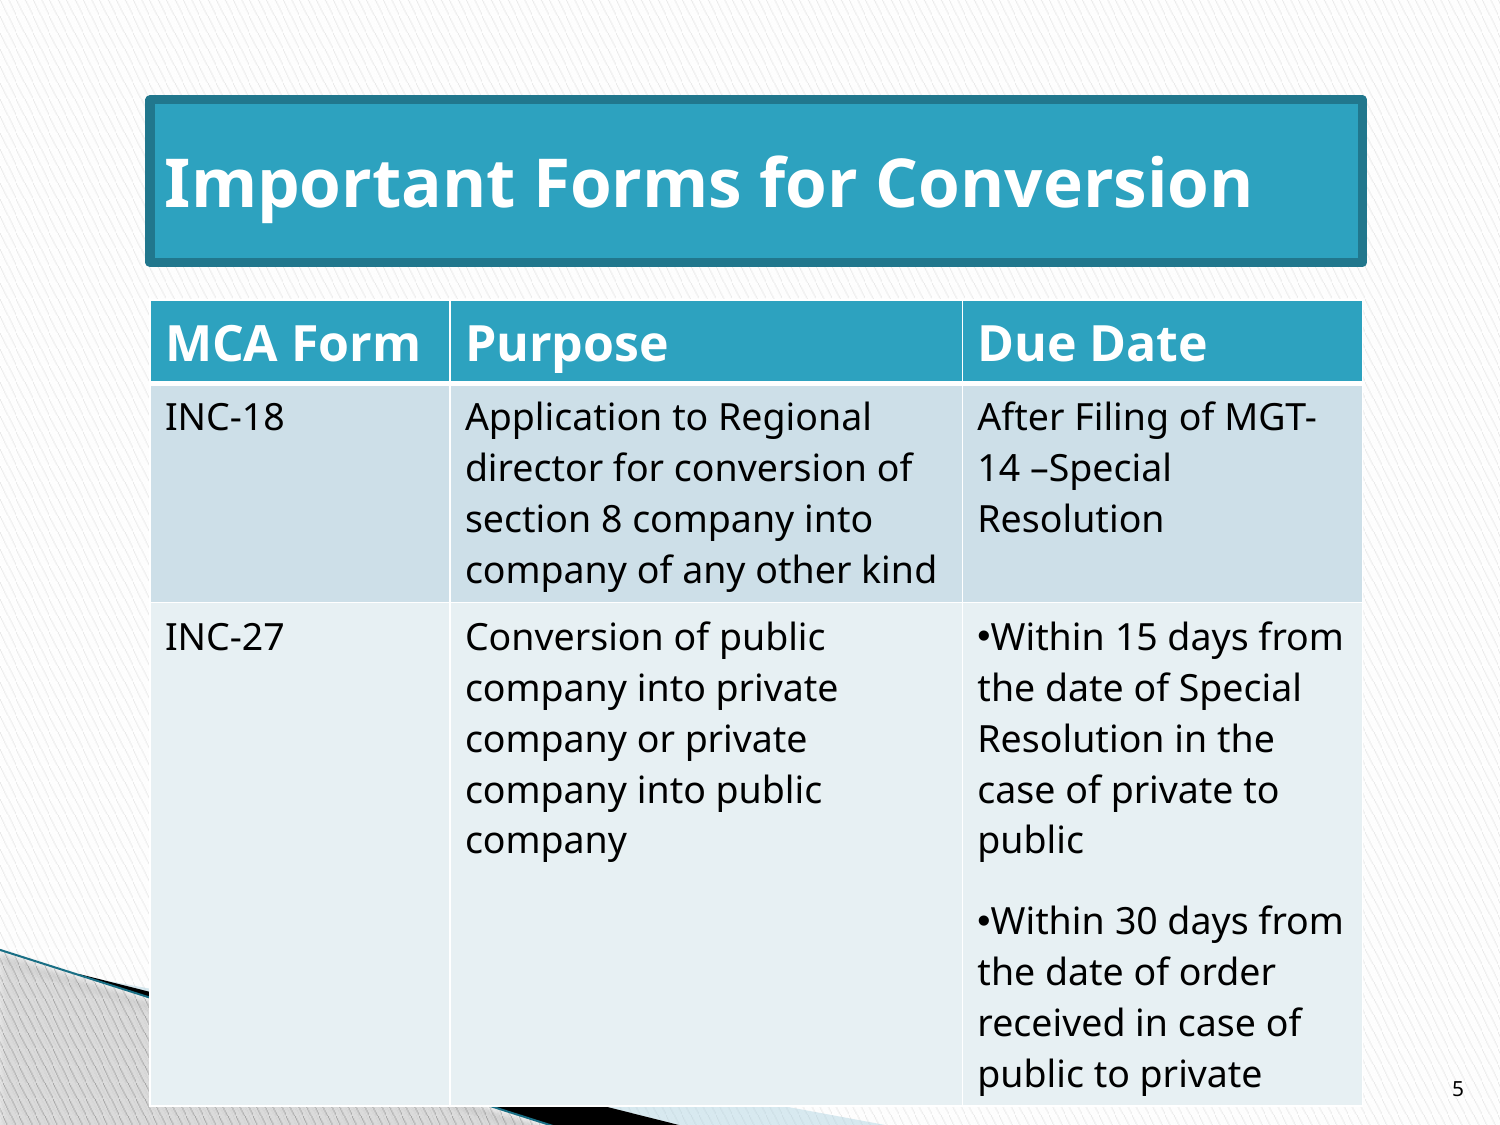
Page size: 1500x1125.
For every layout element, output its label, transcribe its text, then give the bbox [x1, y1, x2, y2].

table_cell Conversion of public company into private company or private company into public company [451, 603, 962, 1105]
title Important Forms for Conversion [145, 95, 1367, 267]
table_cell After Filing of MGT-14 –Special Resolution [963, 386, 1362, 602]
table_header Purpose [451, 301, 962, 381]
slide_number 5 [1418, 1051, 1479, 1112]
table_cell Within 15 days from the date of Special Resolution in the case of private to public Within 30 days from the date of order received in case of public to private [963, 603, 1362, 1105]
table_cell Application to Regional director for conversion of section 8 company into company of any other kind [451, 386, 962, 602]
table_header MCA Form [151, 301, 449, 381]
table_cell INC-18 [151, 386, 449, 602]
table_cell INC-27 [151, 603, 449, 1105]
table_header Due Date [963, 301, 1362, 381]
